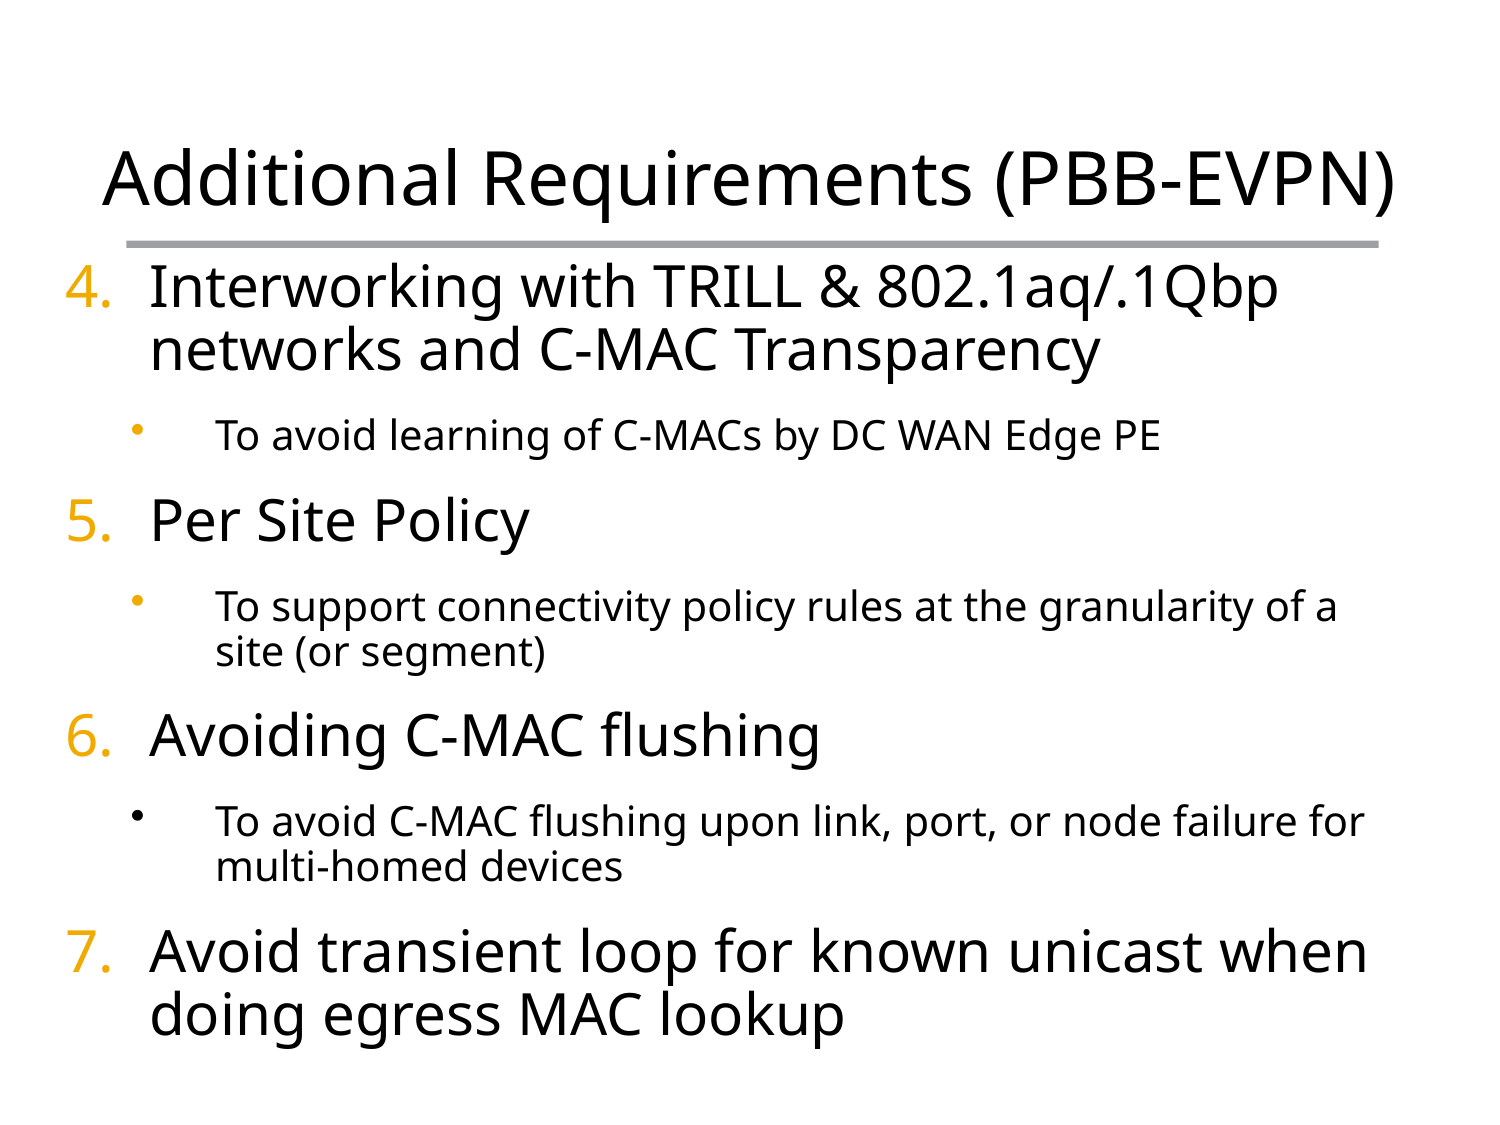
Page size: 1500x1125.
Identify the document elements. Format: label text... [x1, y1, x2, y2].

title Additional Requirements (PBB-EVPN) [87, 97, 1438, 228]
list Interworking with TRILL & 802.1aq/.1Qbp networks and C-MAC Transparency To avoid learning of C-MACs by DC WAN Edge PE Per Site Policy To support connectivity policy rules at the granularity of a site (or segment) Avoiding C-MAC flushing To avoid C-MAC flushing upon link, port, or node failure for multi-homed devices Avoid transient loop for known unicast when doing egress MAC lookup [49, 249, 1401, 1026]
